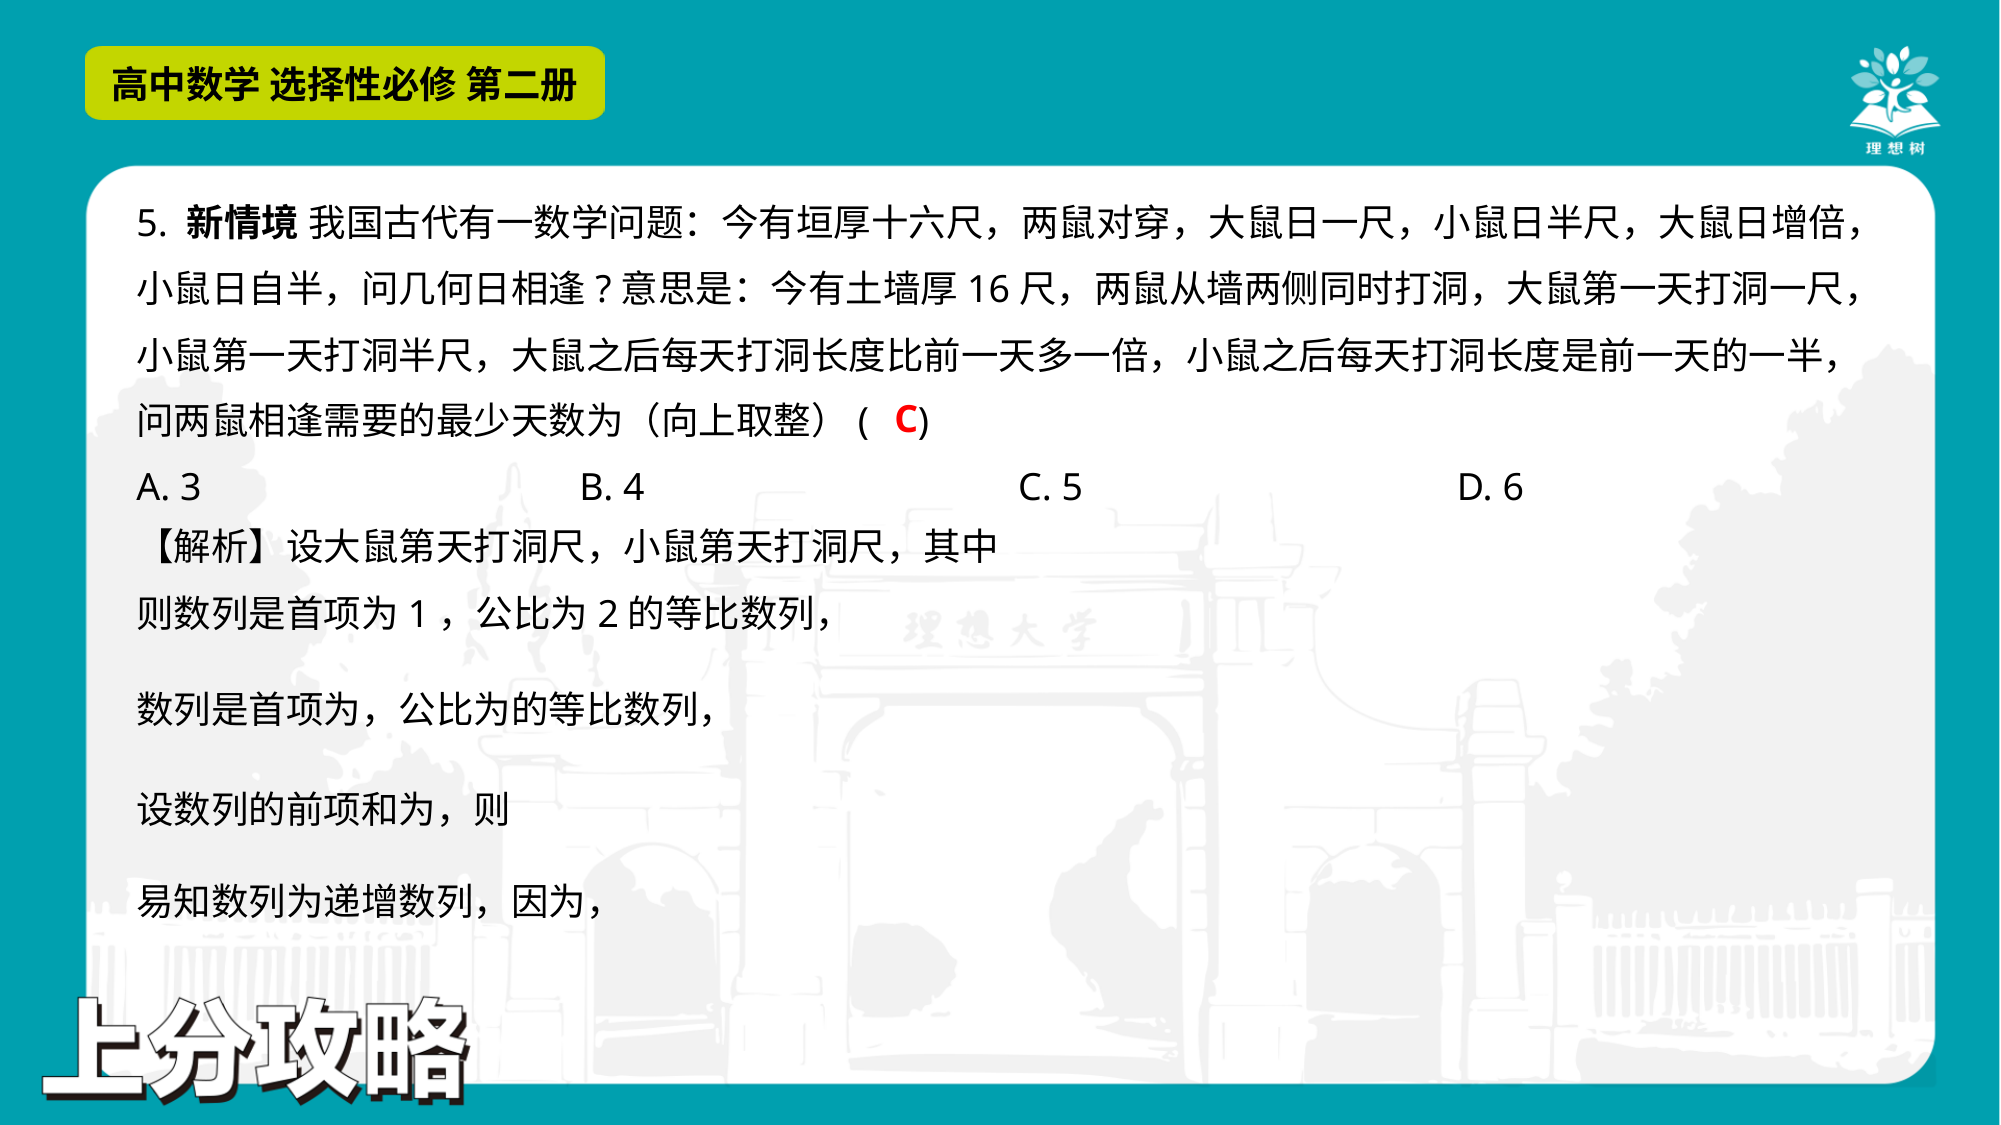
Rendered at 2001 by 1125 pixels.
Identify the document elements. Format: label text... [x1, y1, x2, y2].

text_box C [879, 375, 934, 434]
text_box 5. 新情境 我国古代有一数学问题：今有垣厚十六尺，两鼠对穿，大鼠日一尺，小鼠日半尺，大鼠日增倍， 小鼠日自半，问几何日相逢?意思是：今有土墙厚16尺，两鼠从墙两侧同时打洞，大鼠第一天打洞一尺， 小鼠第一天打洞半尺，大鼠之后每天打洞长度比前一天多一倍，小鼠之后每天打洞长度是前一天的一半， 问两鼠相逢需要的最少天数为（向上取整）( ) [136, 177, 1865, 435]
picture [0, 0, 2000, 1125]
text_box A. 3 B. 4 C. 5 D. 6 [136, 443, 1865, 501]
